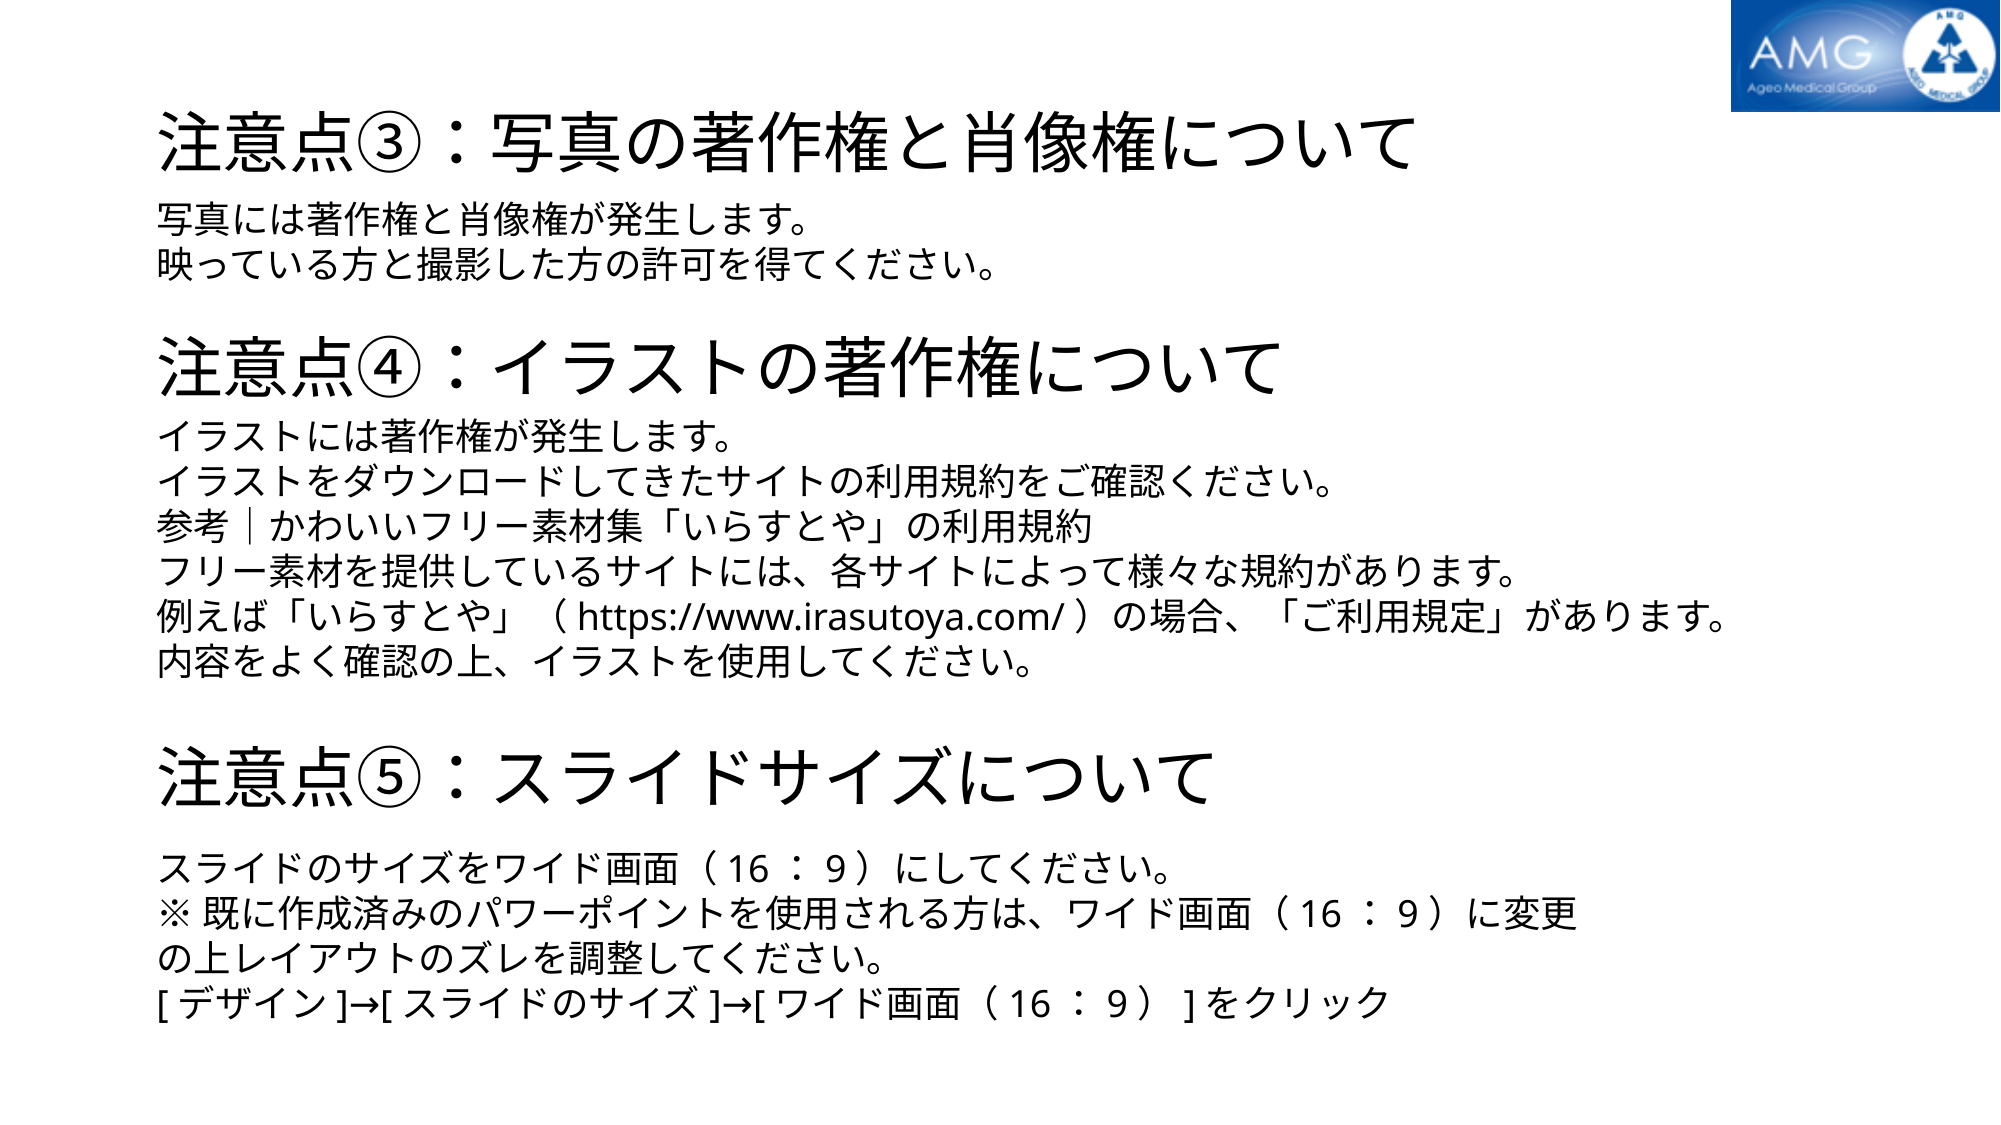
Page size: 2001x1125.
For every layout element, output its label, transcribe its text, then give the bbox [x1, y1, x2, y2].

picture [1731, 0, 2000, 112]
text_box 注意点⑤：スライドサイズについて [141, 728, 1519, 823]
text_box 注意点③：写真の著作権と肖像権について [141, 92, 1519, 188]
text_box スライドのサイズをワイド画面（16：9）にしてください。 ※既に作成済みのパワーポイントを使用される方は、ワイド画面（16：9）に変更の上レイアウトのズレを調整してください。 [デザイン]→[スライドのサイズ]→[ワイド画面（16：9）]をクリック [141, 837, 1625, 1033]
text_box 写真には著作権と肖像権が発生します。 映っている方と撮影した方の許可を得てください。 [141, 188, 1309, 294]
text_box イラストには著作権が発生します。 イラストをダウンロードしてきたサイトの利用規約をご確認ください。 参考｜かわいいフリー素材集「いらすとや」の利用規約 フリー素材を提供しているサイトには、各サイトによって様々な規約があります。 例えば「いらすとや」（https://www.irasutoya.com/）の場合、「ご利用規定」があります。内容をよく確認の上、イラストを使用してください。 [141, 405, 1762, 691]
text_box 注意点④：イラストの著作権について [141, 318, 1519, 405]
